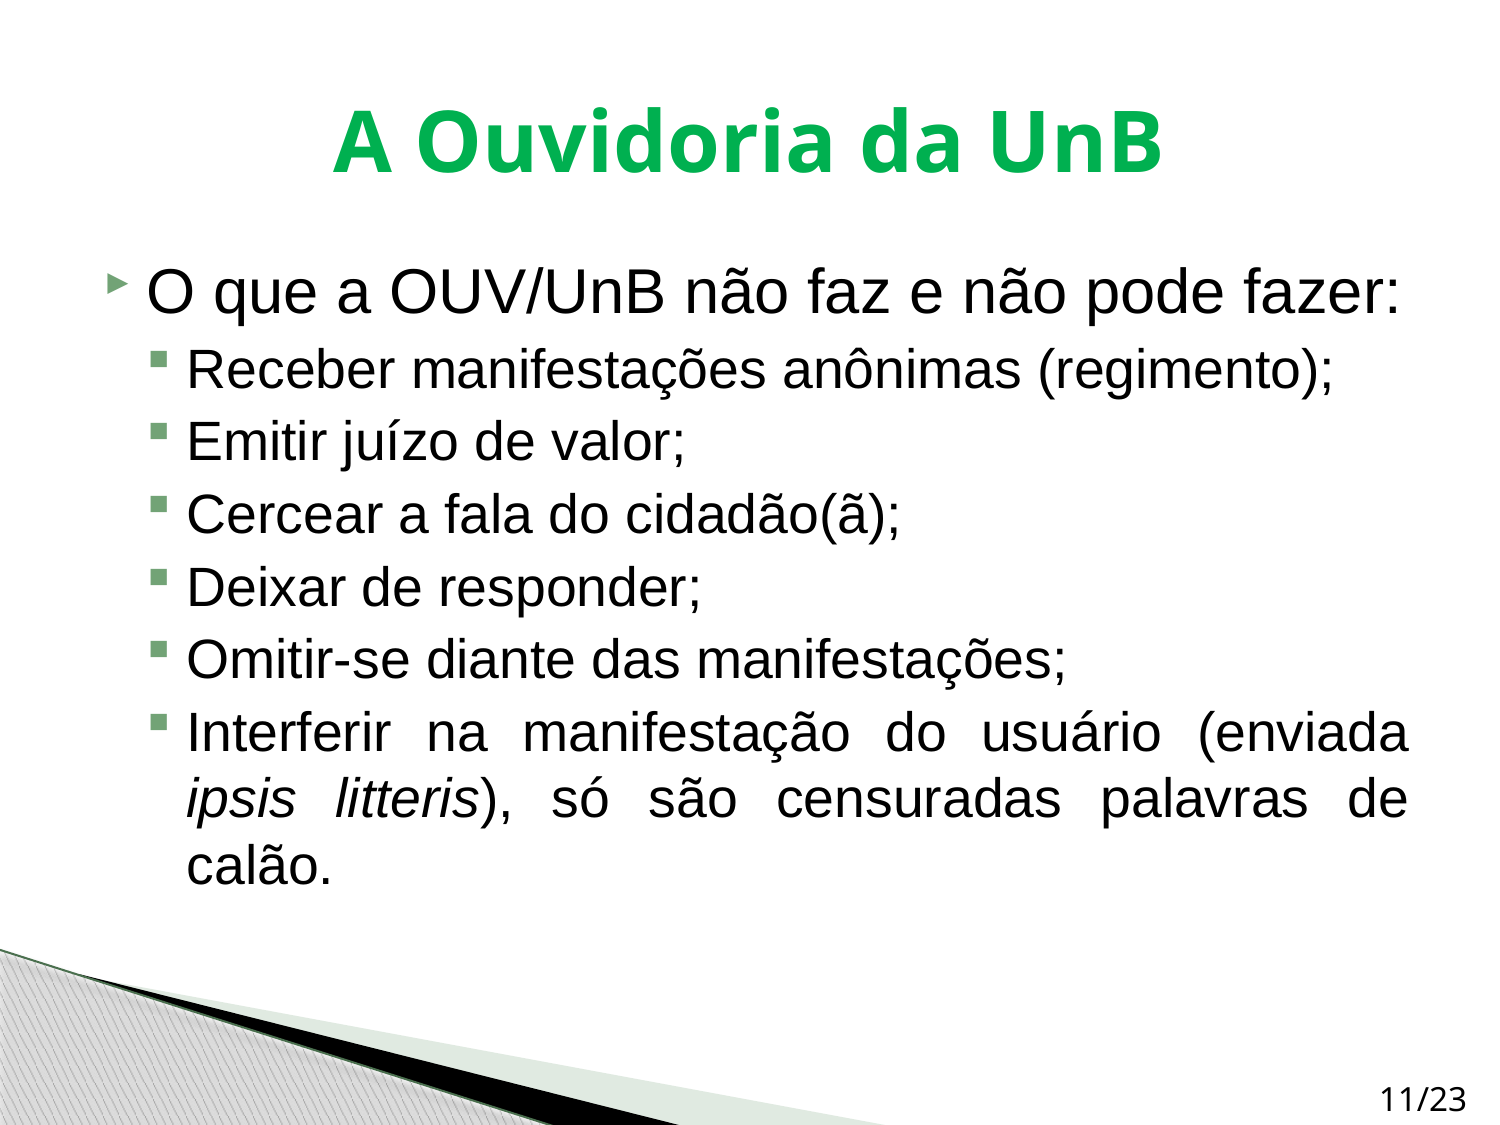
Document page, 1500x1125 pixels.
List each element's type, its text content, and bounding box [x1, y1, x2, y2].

list O que a OUV/UnB não faz e não pode fazer: Receber manifestações anônimas (regimento); Emitir juízo de valor; Cercear a fala do cidadão(ã); Deixar de responder; Omitir-se diante das manifestações; Interferir na manifestação do usuário (enviada ipsis litteris), só são censuradas palavras de calão. [75, 243, 1425, 986]
text_box 11/23 [1364, 1070, 1500, 1125]
title A Ouvidoria da UnB [75, 45, 1425, 233]
